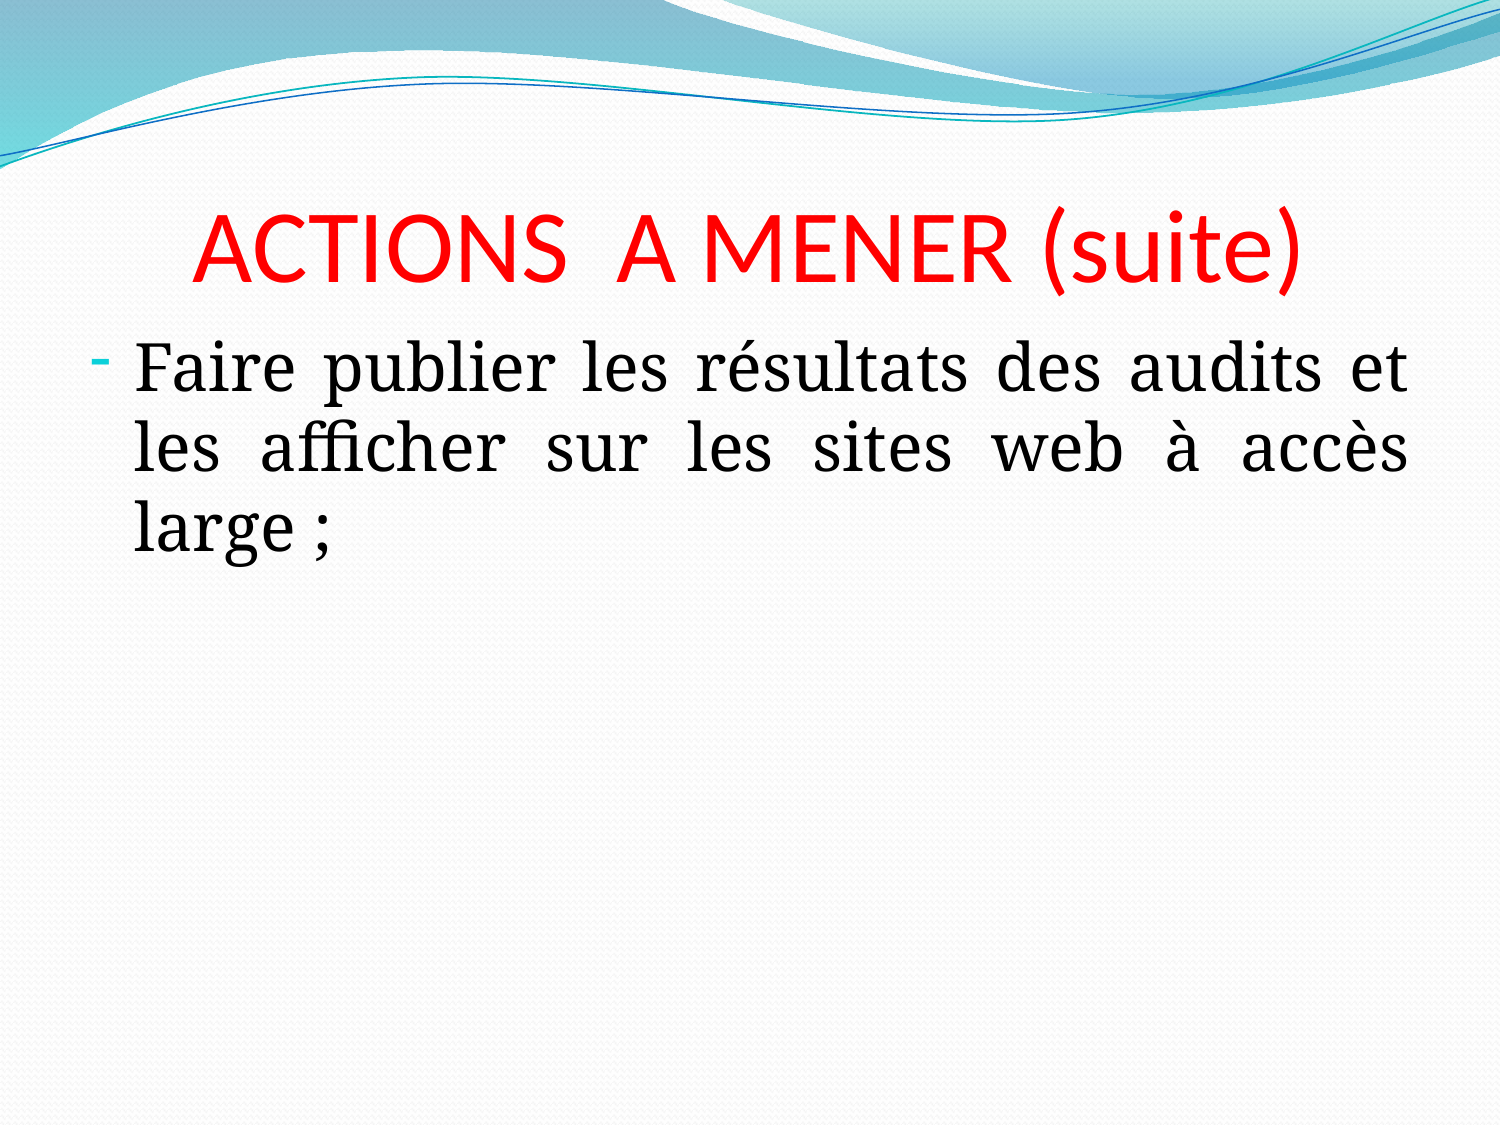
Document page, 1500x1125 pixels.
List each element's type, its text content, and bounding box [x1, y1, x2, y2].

list Faire publier les résultats des audits et les afficher sur les sites web à accès large ; [75, 317, 1425, 961]
title ACTIONS A MENER (suite) [75, 115, 1425, 303]
